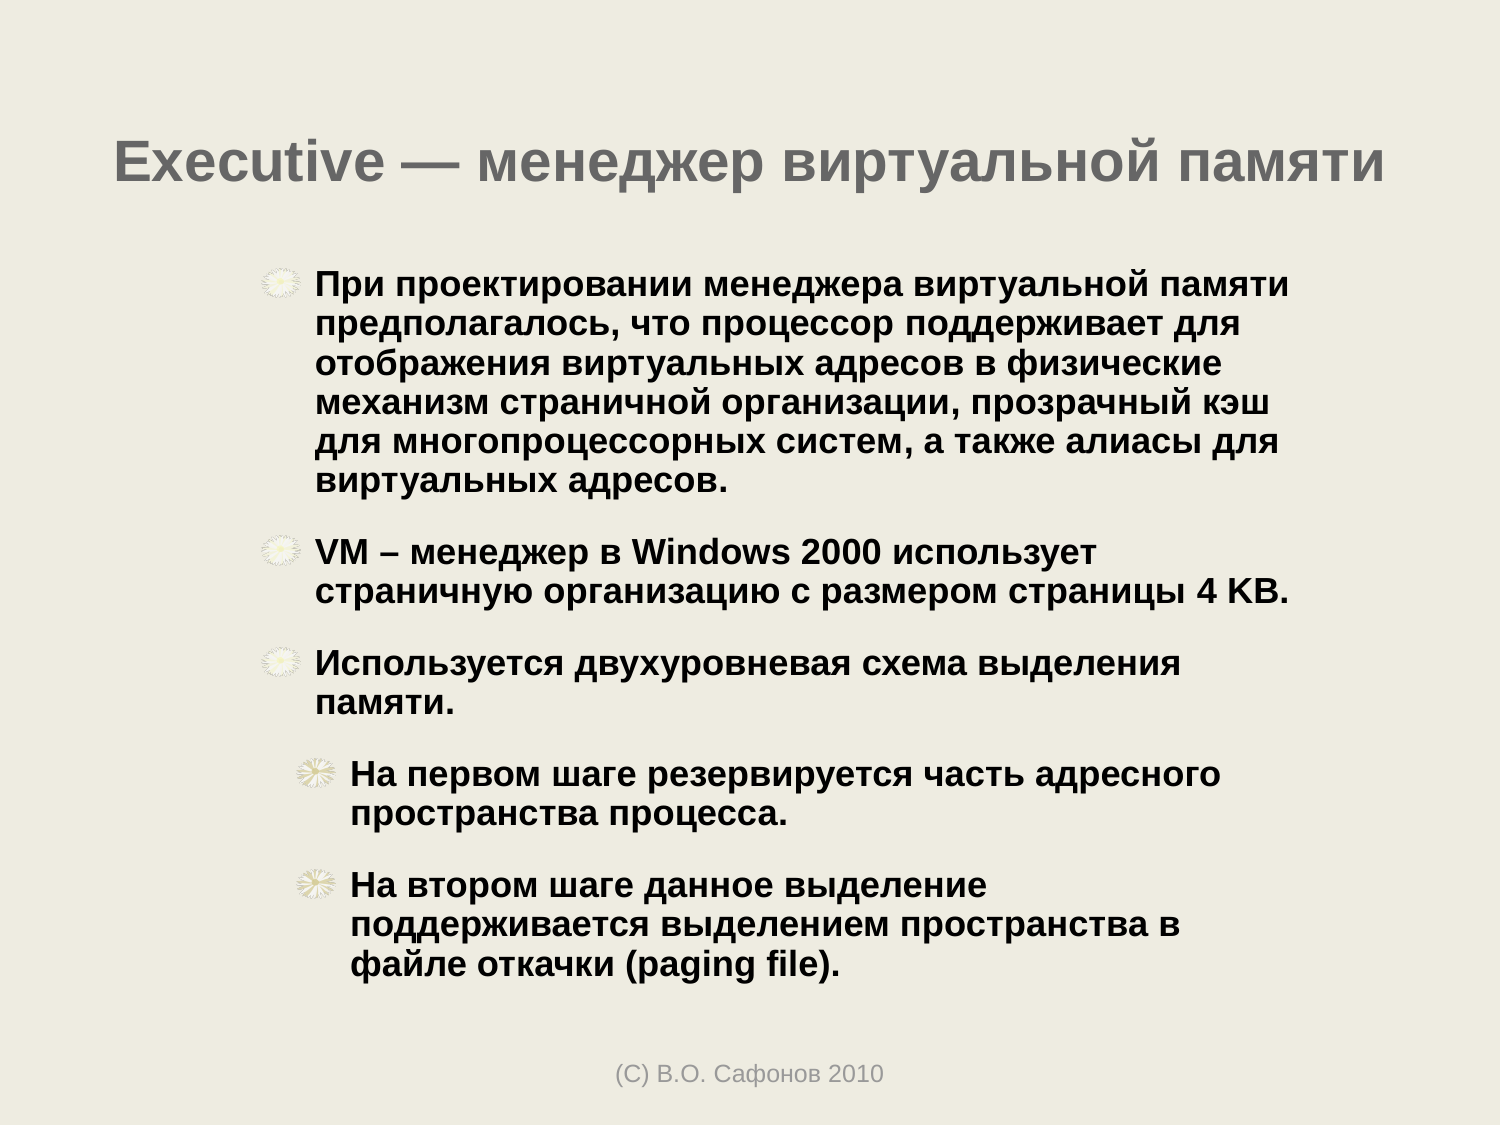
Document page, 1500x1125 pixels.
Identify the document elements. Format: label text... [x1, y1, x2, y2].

picture [261, 647, 301, 677]
picture [261, 535, 301, 566]
picture [296, 758, 336, 788]
picture [261, 268, 301, 298]
title Executive — менеджер виртуальной памяти [74, 49, 1426, 268]
picture [296, 869, 336, 899]
footer (С) В.О. Сафонов 2010 [512, 1042, 988, 1103]
list При проектировании менеджера виртуальной памяти предполагалось, что процессор поддерживает для отображения виртуальных адресов в физические механизм страничной организации, прозрачный кэш для многопроцессорных систем, а также алиасы для виртуальных адресов. VM – менеджер в Windows 2000 использует страничную организацию с размером страницы 4 KB. Используется двухуровневая схема выделения памяти. На первом шаге резервируется часть адресного пространства процесса. На втором шаге данное выделение поддерживается выделением пространства в файле откачки (paging file). [246, 257, 1312, 1017]
